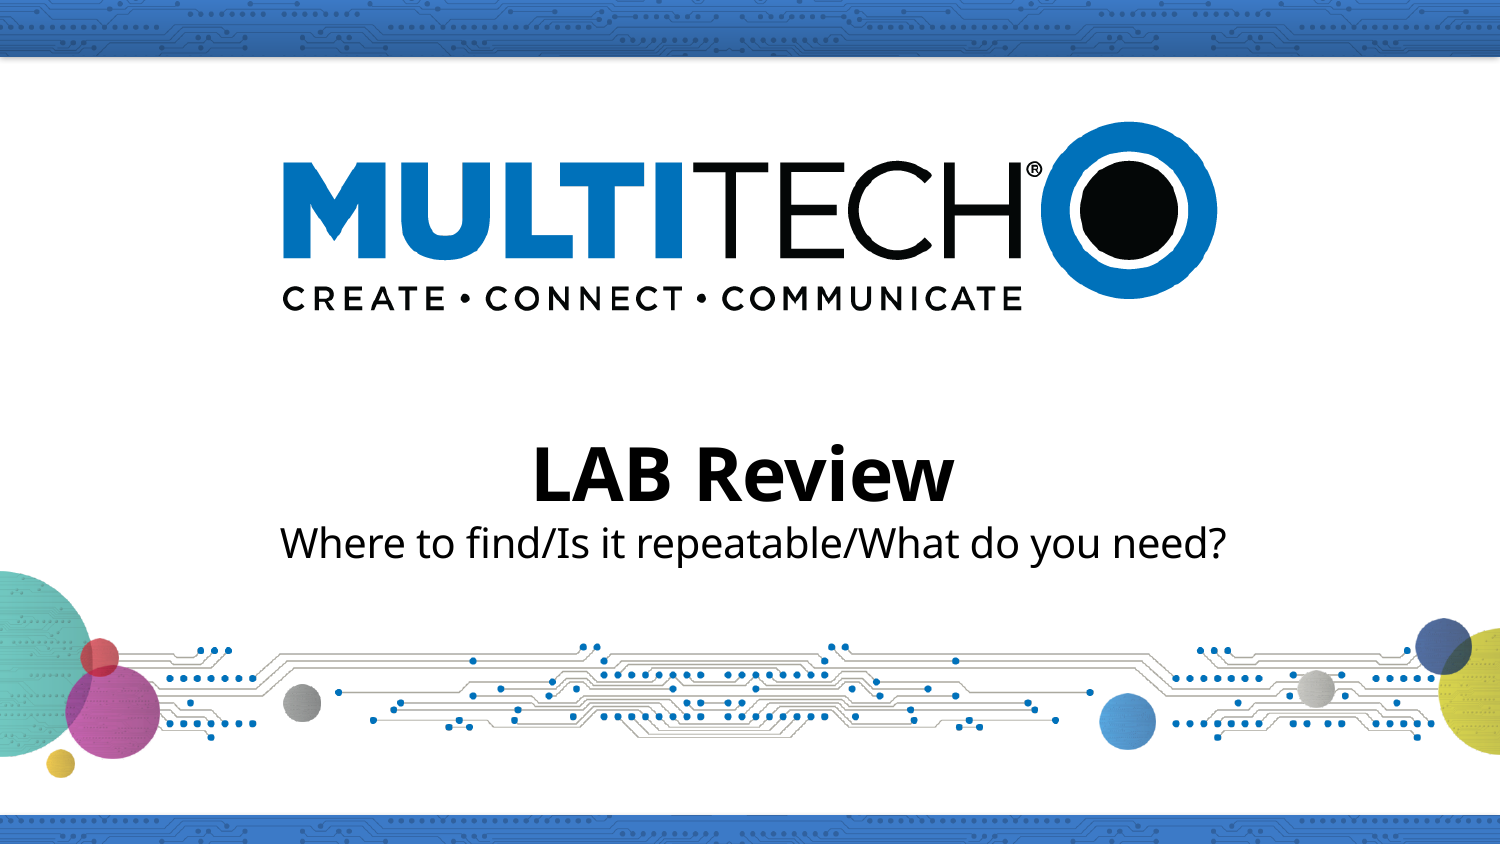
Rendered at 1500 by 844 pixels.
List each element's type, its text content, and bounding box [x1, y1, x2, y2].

picture [281, 121, 1219, 317]
title LAB Review Where to find/Is it repeatable/What do you need? [75, 334, 1425, 660]
picture [0, 815, 1500, 844]
picture [0, 571, 1500, 778]
picture [0, 0, 1500, 56]
